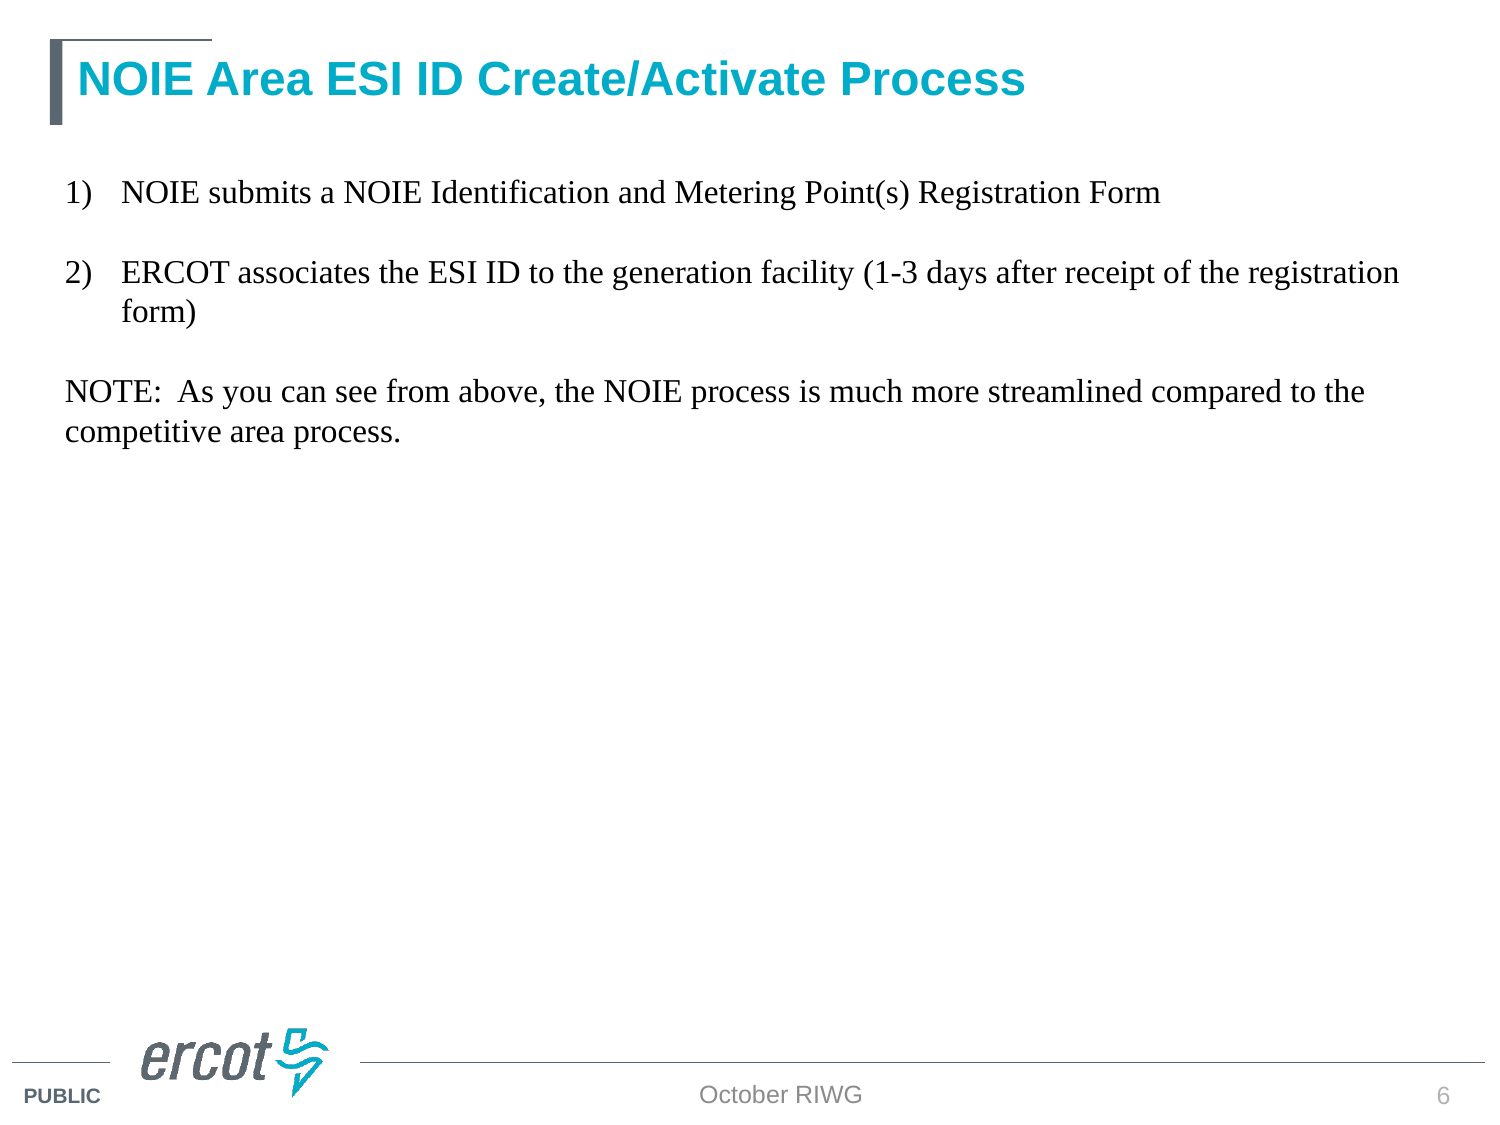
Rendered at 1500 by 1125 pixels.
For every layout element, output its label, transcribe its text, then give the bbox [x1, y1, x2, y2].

picture [137, 1024, 332, 1100]
slide_number 6 [1400, 1076, 1488, 1113]
footer October RIWG [450, 1074, 1113, 1113]
list NOIE submits a NOIE Identification and Metering Point(s) Registration Form ERCOT associates the ESI ID to the generation facility (1-3 days after receipt of the registration form) NOTE: As you can see from above, the NOIE process is much more streamlined compared to the competitive area process. [50, 162, 1450, 992]
title NOIE Area ESI ID Create/Activate Process [62, 39, 1450, 125]
